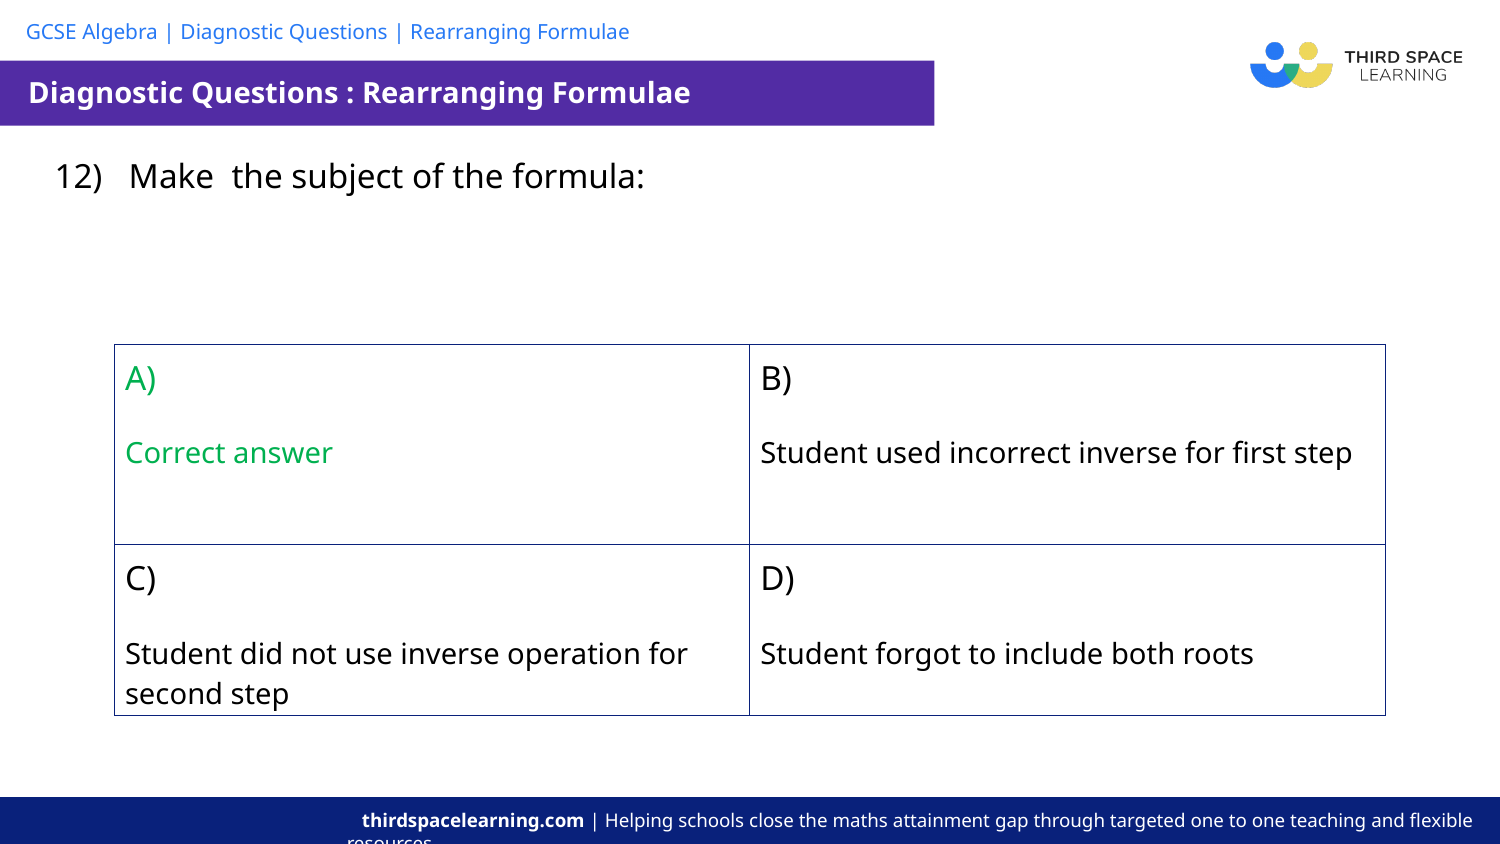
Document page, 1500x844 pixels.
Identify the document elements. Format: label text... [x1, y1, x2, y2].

picture [1250, 33, 1465, 99]
text_box Diagnostic Questions : Rearranging Formulae [13, 59, 792, 125]
